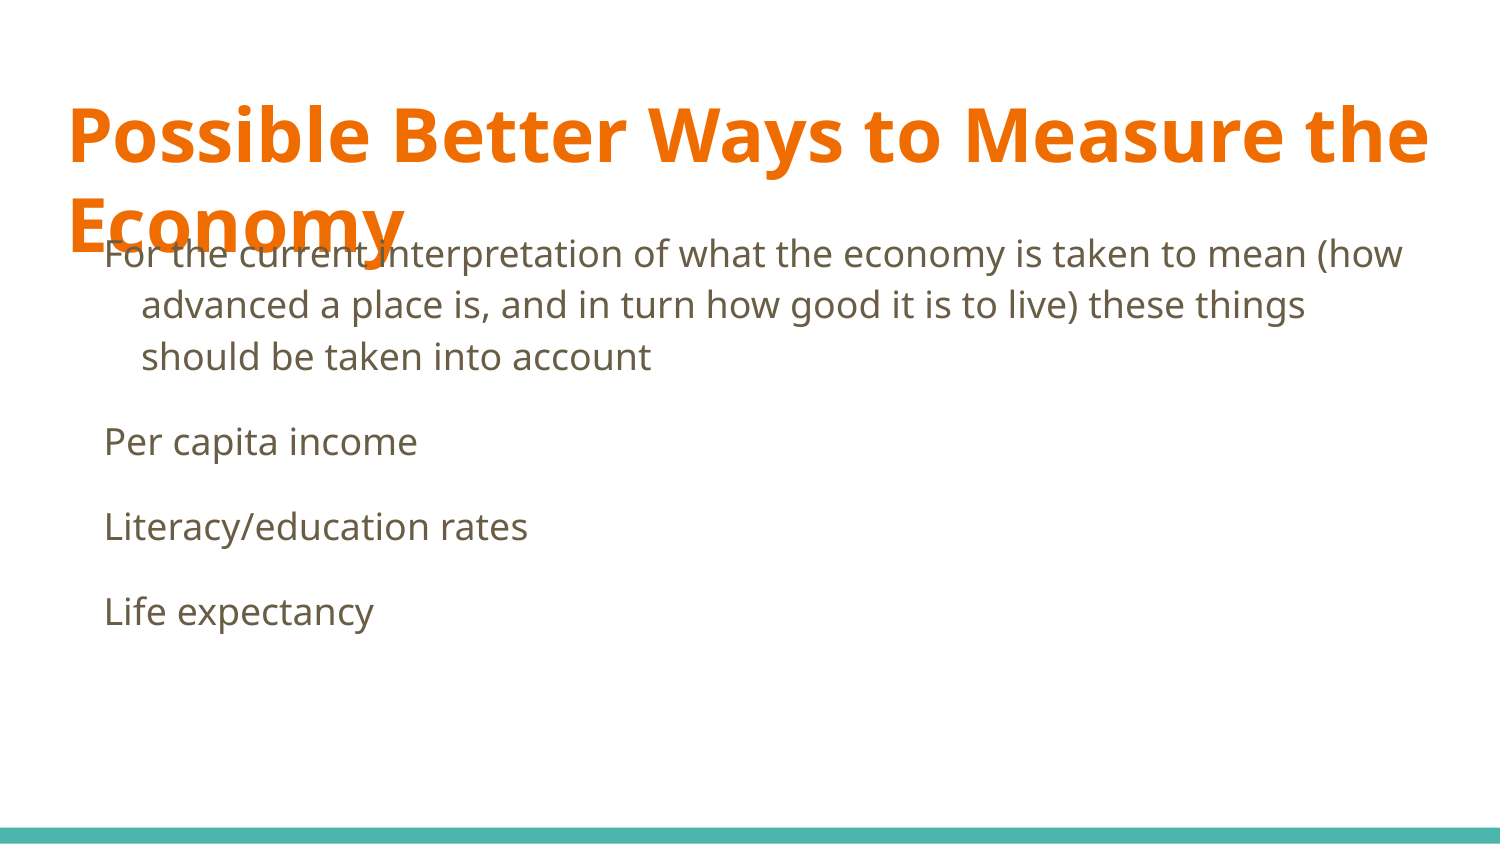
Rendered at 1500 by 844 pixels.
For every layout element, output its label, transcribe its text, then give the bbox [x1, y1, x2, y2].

title Possible Better Ways to Measure the Economy [51, 72, 1449, 189]
list For the current interpretation of what the economy is taken to mean (how advanced a place is, and in turn how good it is to live) these things should be taken into account Per capita income Literacy/education rates Life expectancy [51, 207, 1449, 750]
